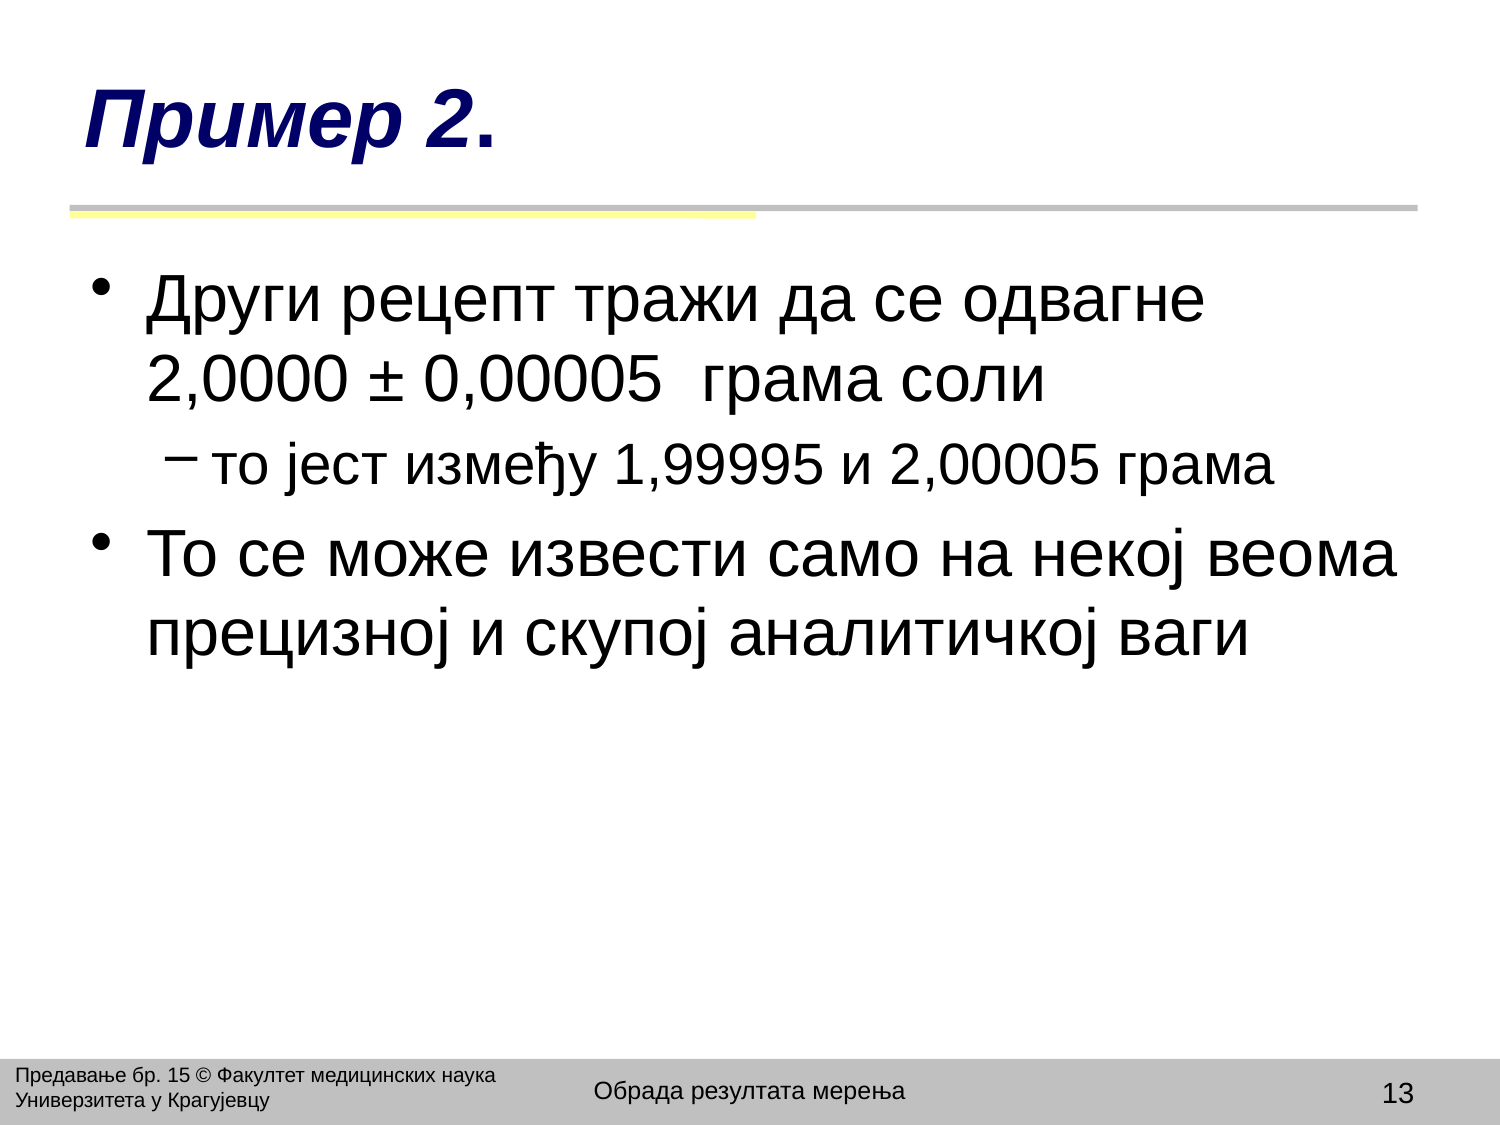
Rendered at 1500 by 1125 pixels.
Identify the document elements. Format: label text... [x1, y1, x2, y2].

title Пример 2. [69, 19, 1426, 208]
footer Обрада резултата мерења [512, 1066, 988, 1125]
slide_number Предавање бр. 15 © Факултет медицинских наука Универзитета у Крагујевцу [0, 1053, 631, 1108]
list Други рецепт тражи да се одвагне 2,0000 ± 0,00005 грама соли то јест између 1,99995 и 2,00005 грама То се може извести само на некој веома прецизној и скупој аналитичкој ваги [74, 246, 1426, 1023]
slide_number 13 [1079, 1066, 1430, 1125]
